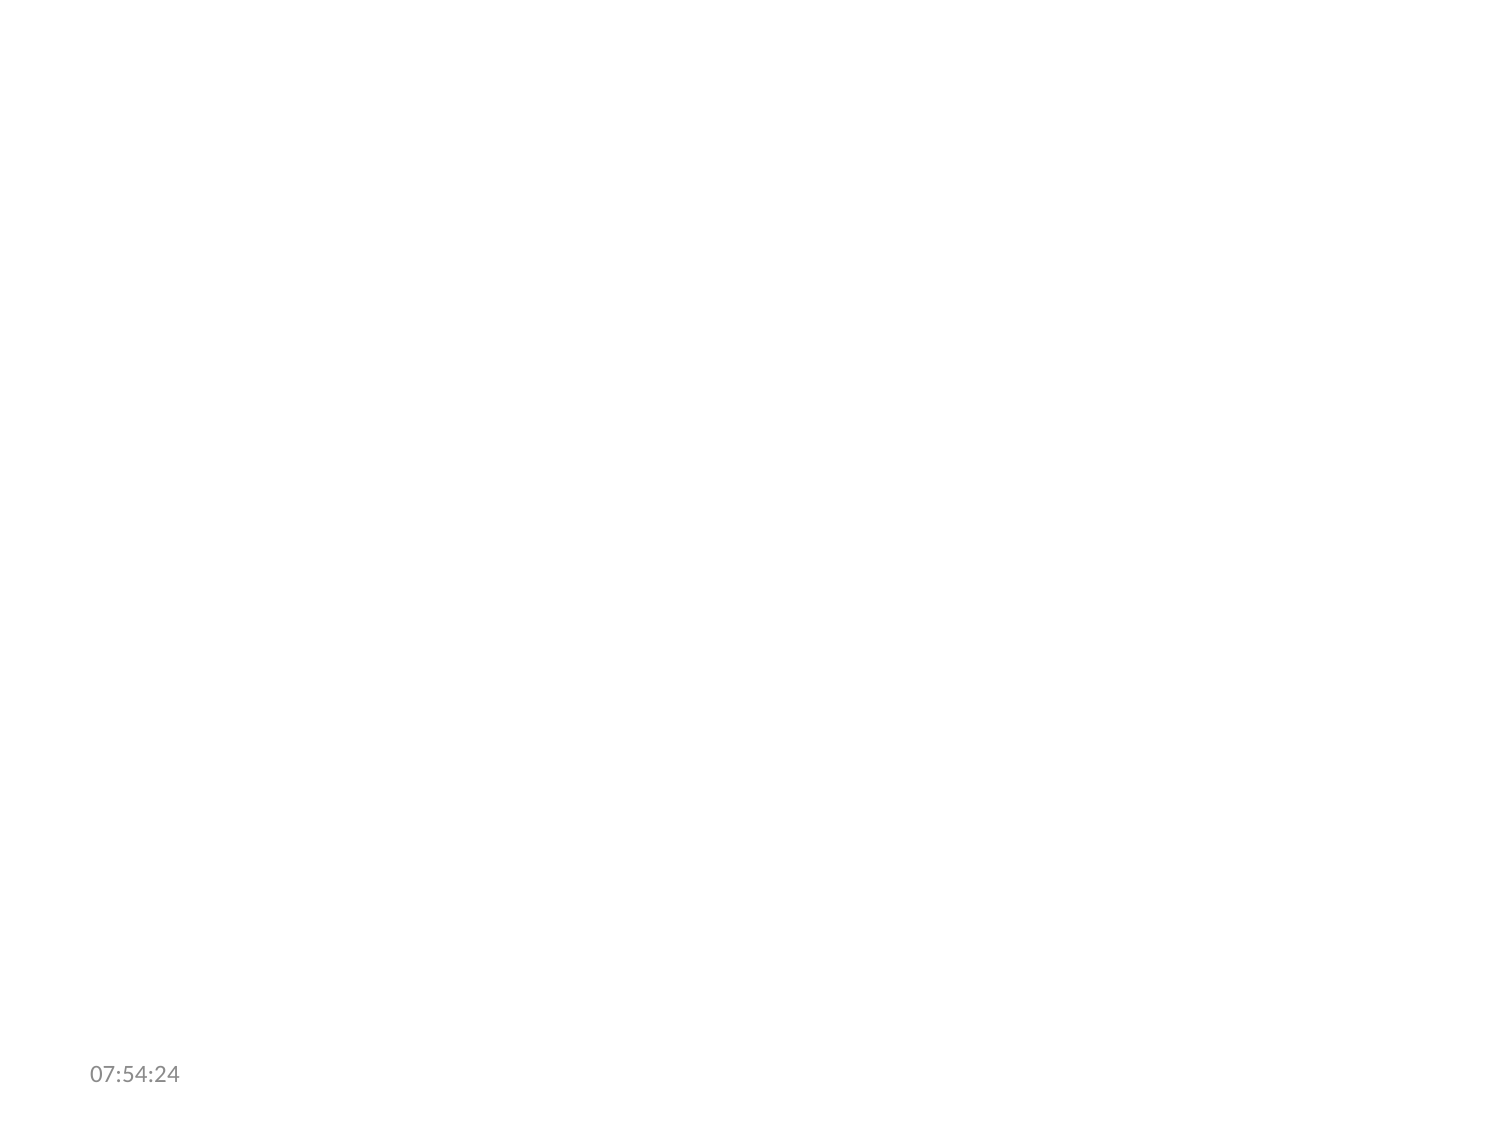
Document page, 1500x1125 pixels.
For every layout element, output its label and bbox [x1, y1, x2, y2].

slide_number [75, 1042, 425, 1103]
